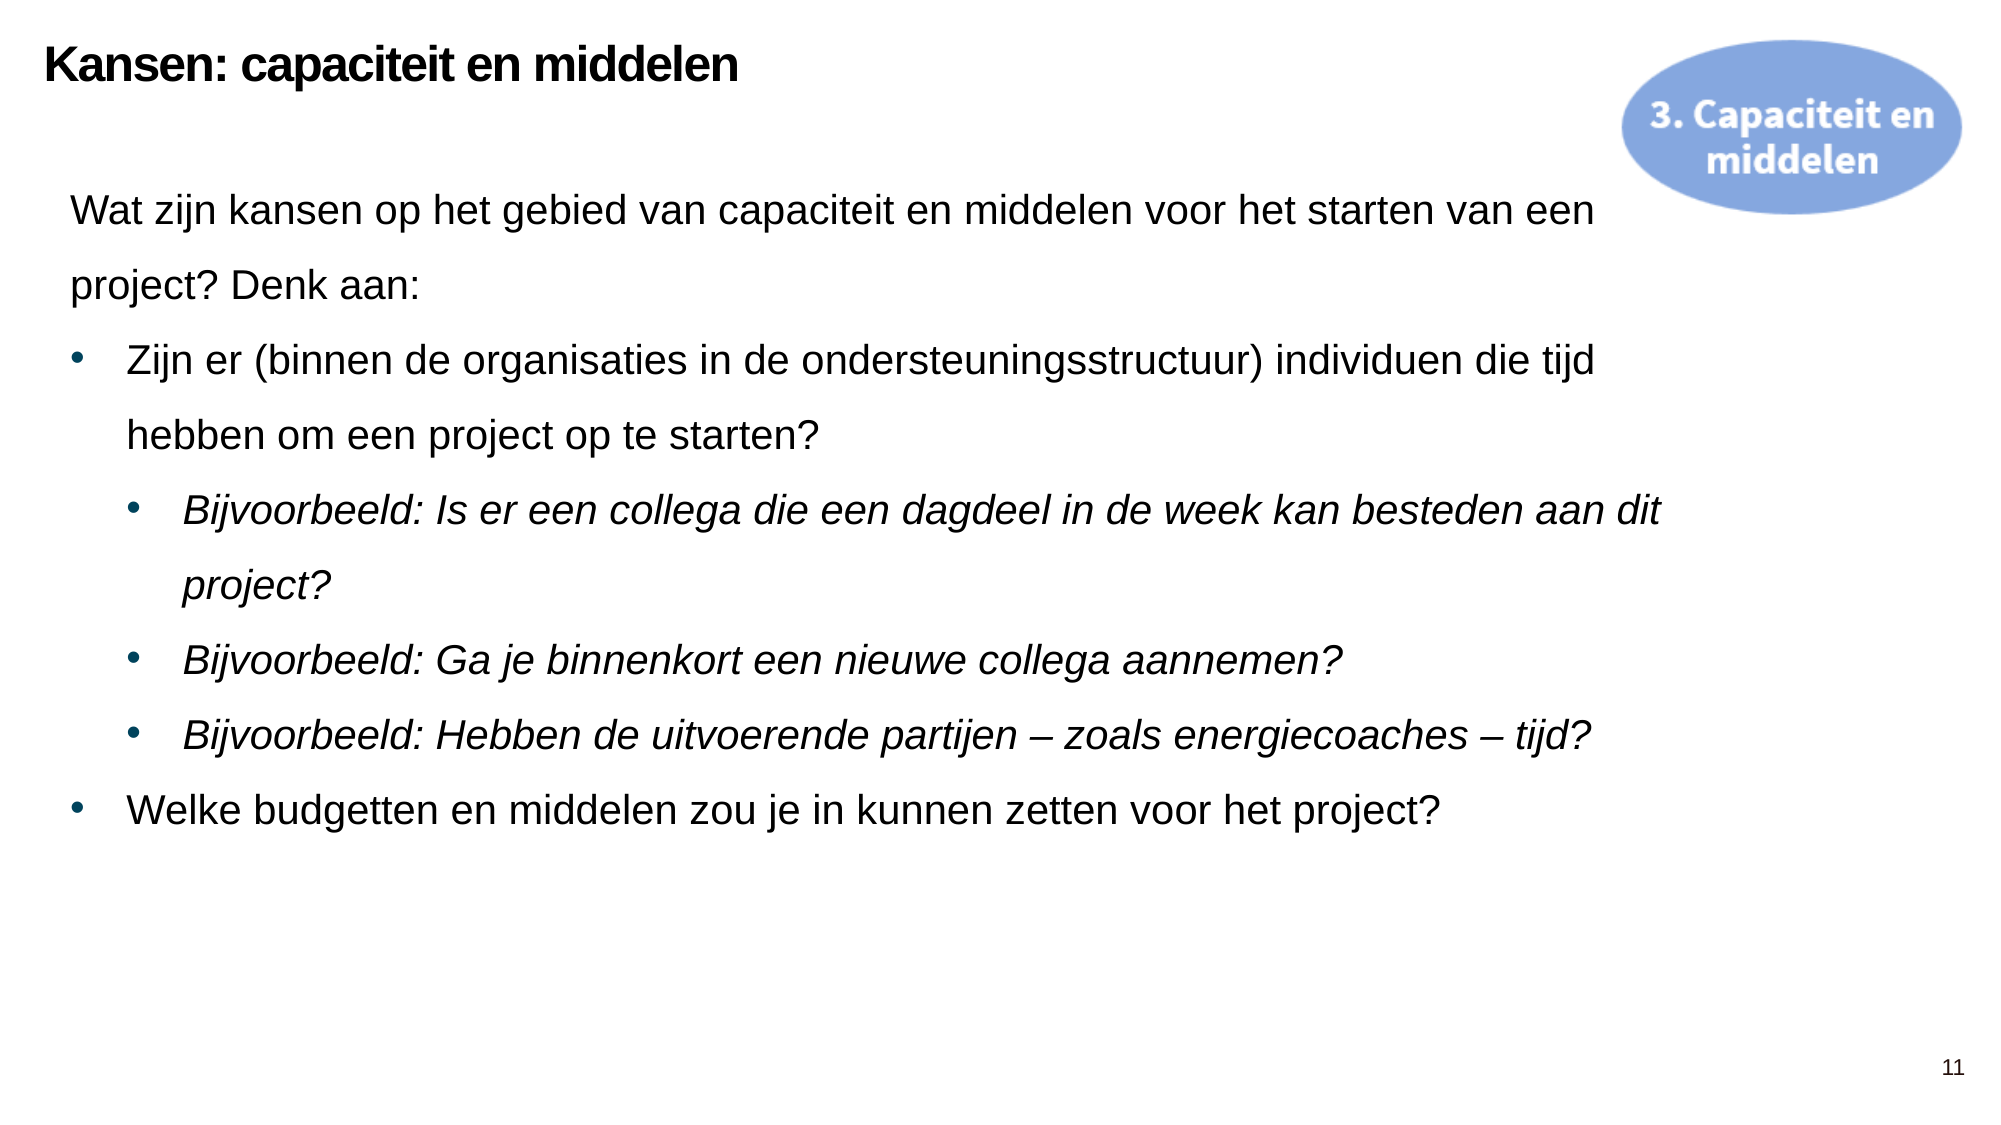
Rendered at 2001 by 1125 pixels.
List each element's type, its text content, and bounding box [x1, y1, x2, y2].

slide_number 11 [1932, 1043, 2000, 1090]
text_box Wat zijn kansen op het gebied van capaciteit en middelen voor het starten van een project? Denk aan: Zijn er (binnen de organisaties in de ondersteuningsstructuur) individuen die tijd hebben om een project op te starten? Bijvoorbeeld: Is er een collega die een dagdeel in de week kan besteden aan dit project? Bijvoorbeeld: Ga je binnenkort een nieuwe collega aannemen? Bijvoorbeeld: Hebben de uitvoerende partijen – zoals energiecoaches – tijd? Welke budgetten en middelen zou je in kunnen zetten voor het project? [62, 153, 1670, 1045]
picture [1608, 34, 1967, 221]
text_box Kansen: capaciteit en middelen [35, 34, 1608, 111]
